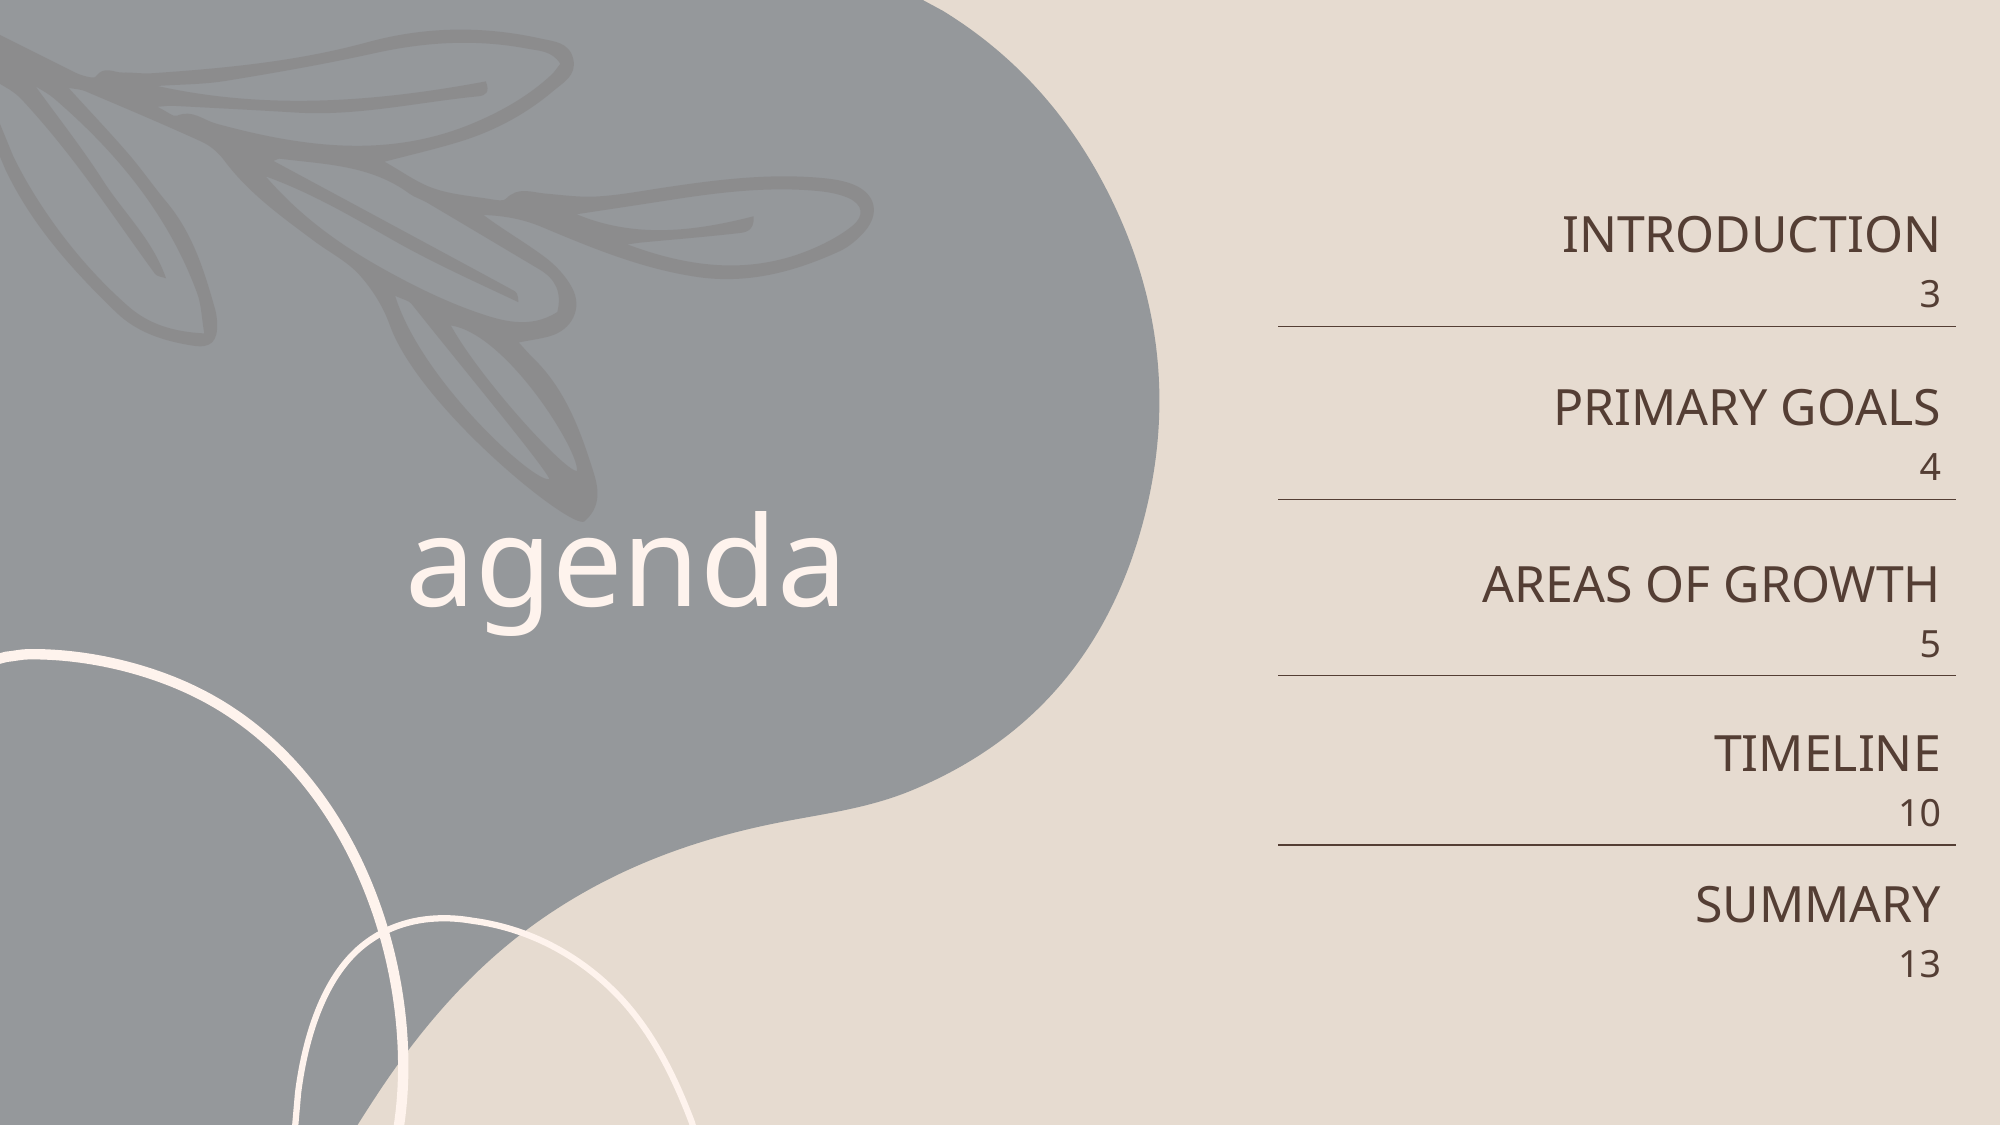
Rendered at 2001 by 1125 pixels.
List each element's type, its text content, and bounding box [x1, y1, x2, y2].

table_cell PRIMARY GOALS 4 [1278, 327, 1956, 499]
title agenda [115, 457, 1138, 675]
table_cell AREAS OF GROWTH 5 [1278, 500, 1956, 675]
table_header INTRODUCTION 3 [1278, 192, 1956, 326]
table_cell TIMELINE 10 [1278, 676, 1956, 844]
table_cell SUMMARY 13 [1278, 846, 1956, 996]
